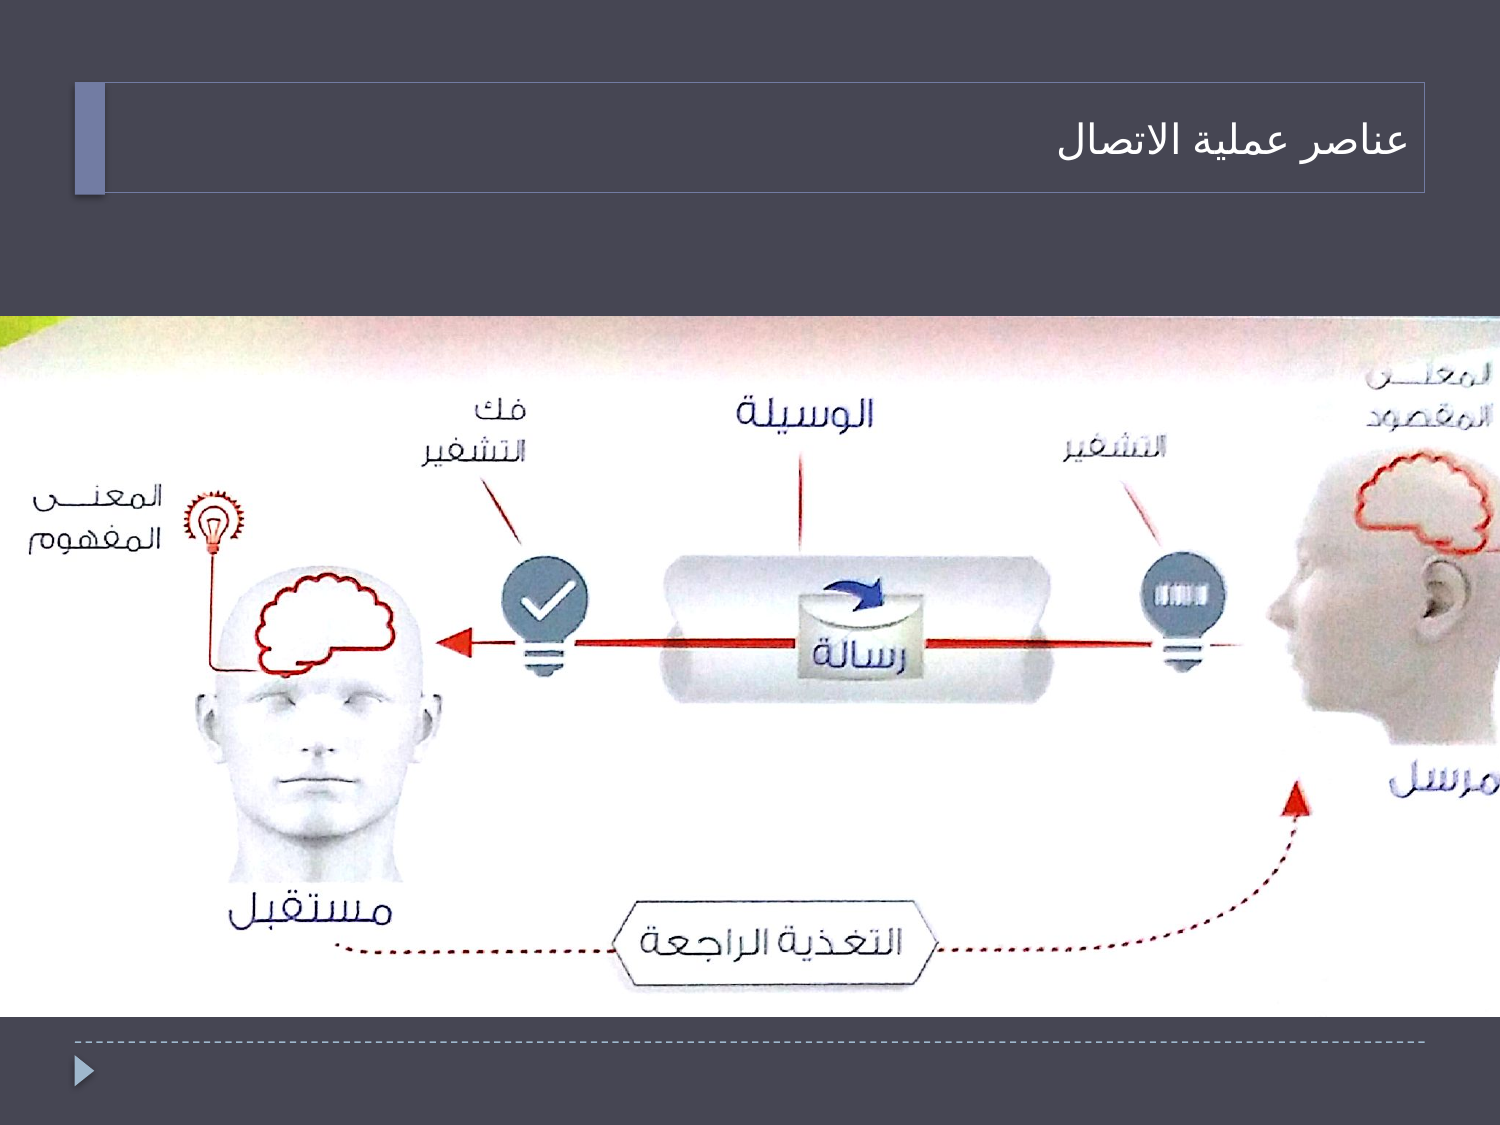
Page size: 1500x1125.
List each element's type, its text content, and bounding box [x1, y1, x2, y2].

title عناصر عملية الاتصال [75, 82, 1425, 193]
picture [0, 316, 1500, 1018]
